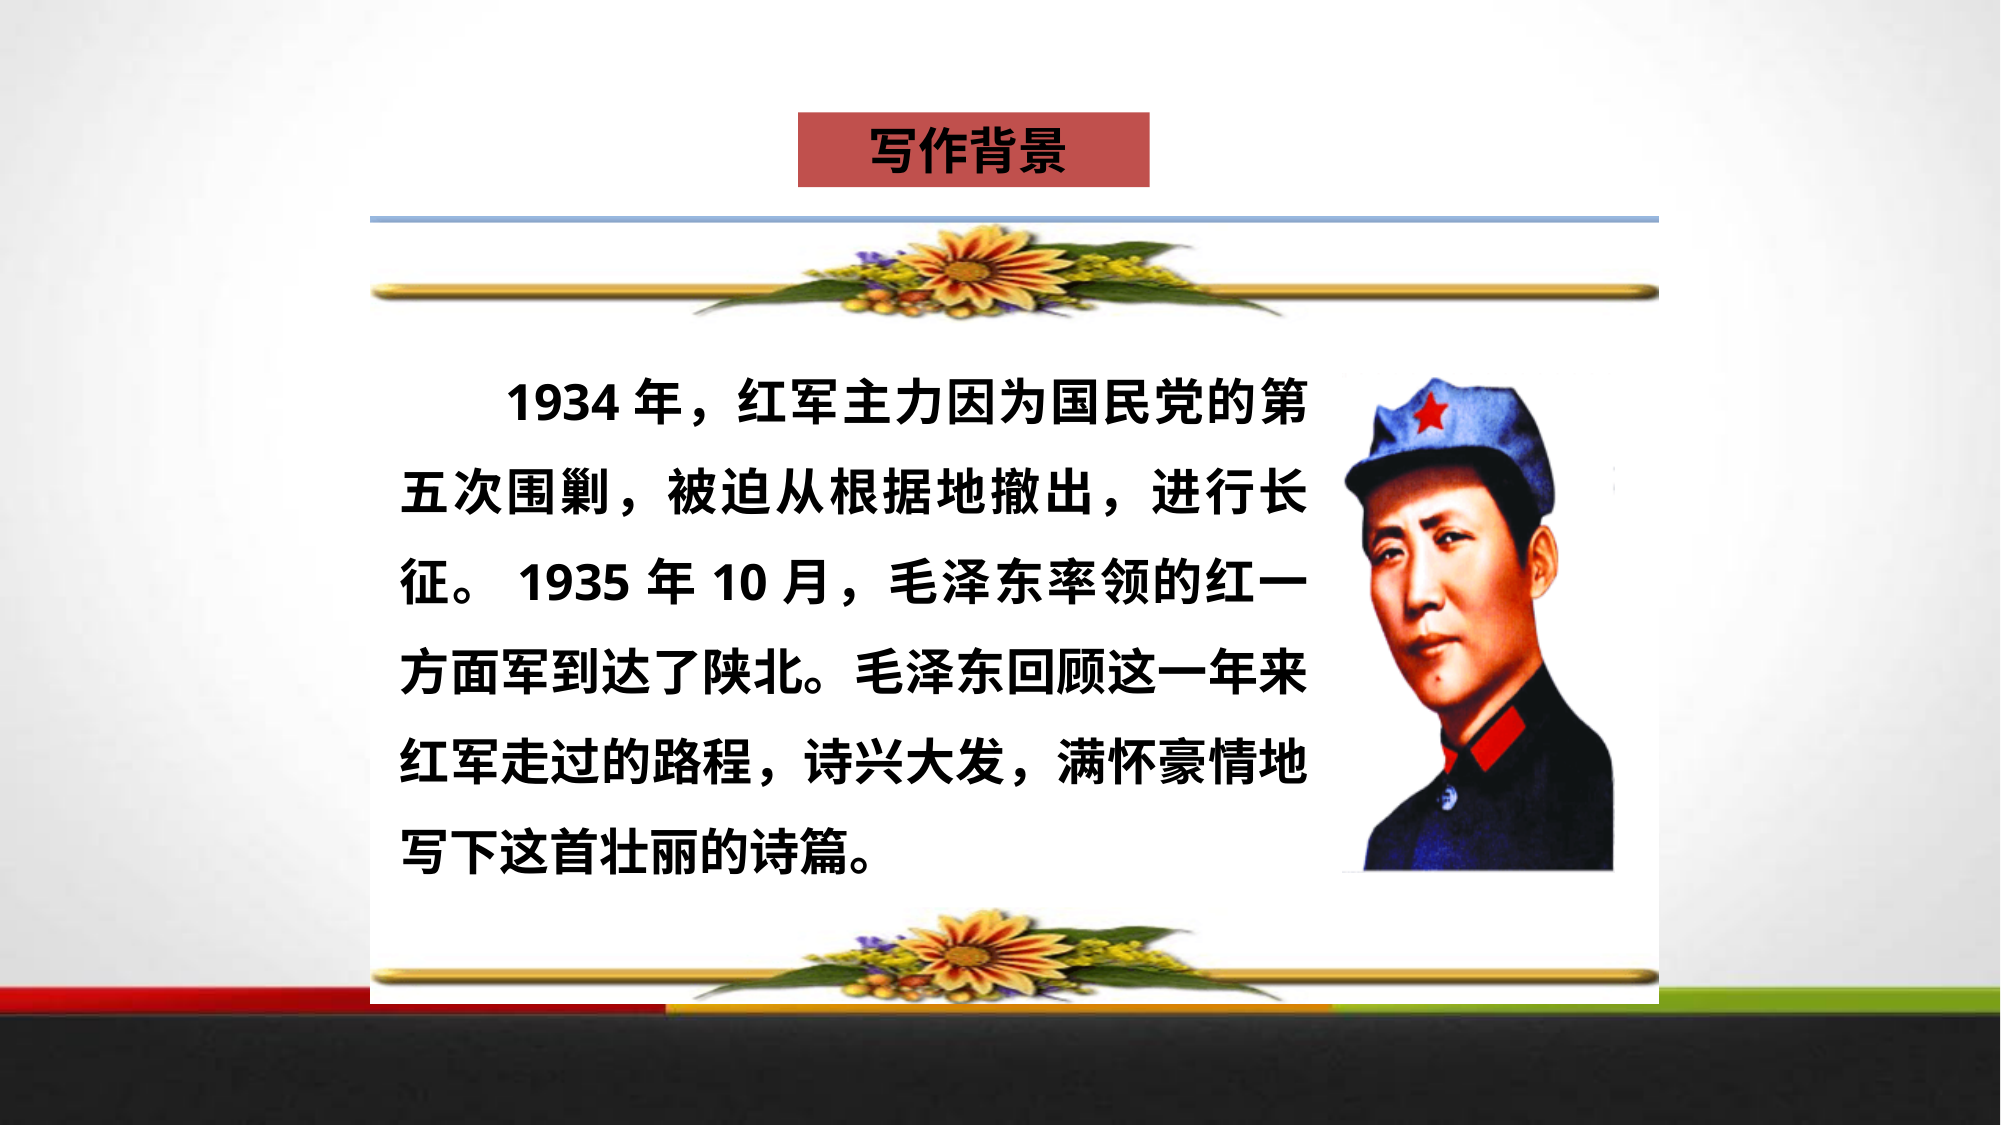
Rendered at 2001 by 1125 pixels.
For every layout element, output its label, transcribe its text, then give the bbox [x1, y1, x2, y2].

picture [0, 0, 2001, 1125]
text_box 写作背景 [798, 112, 1150, 188]
